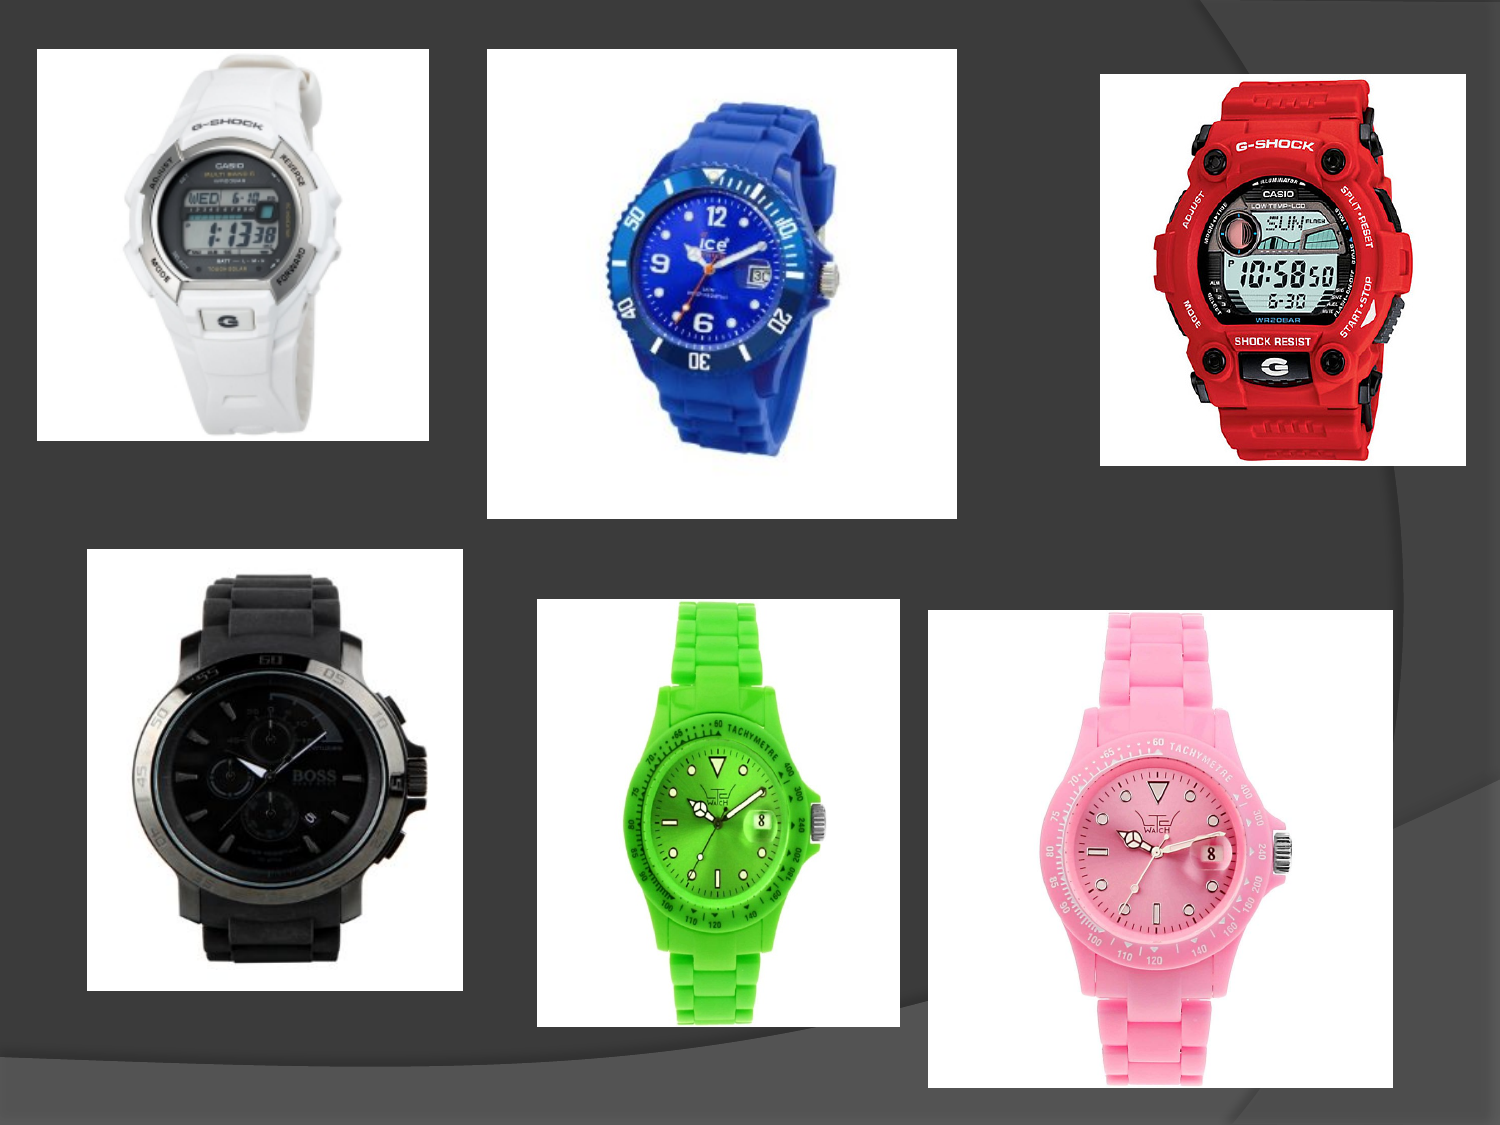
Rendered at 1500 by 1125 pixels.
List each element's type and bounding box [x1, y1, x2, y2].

picture [1099, 74, 1466, 466]
picture [928, 610, 1393, 1088]
picture [537, 599, 901, 1027]
picture [87, 549, 463, 991]
picture [37, 49, 429, 441]
picture [487, 49, 957, 519]
